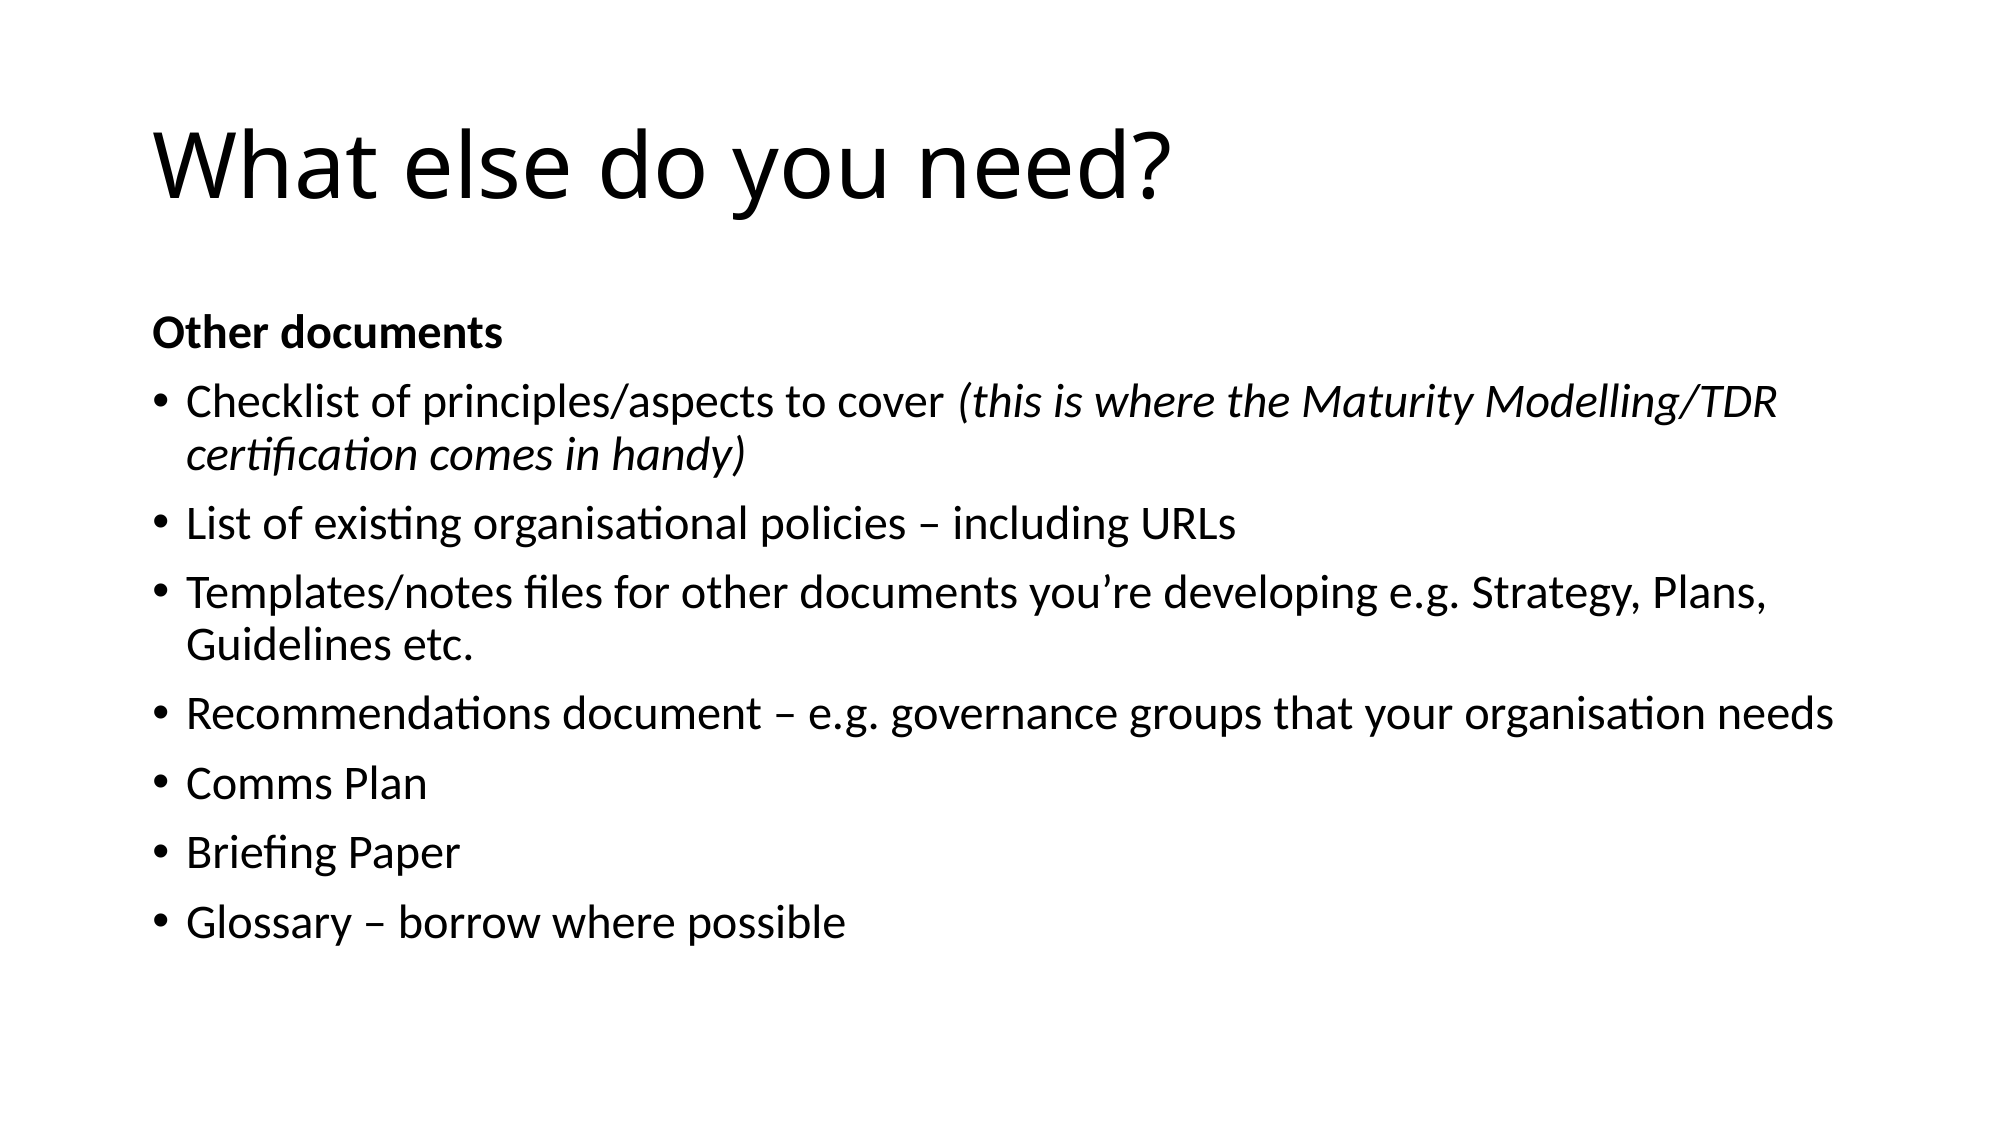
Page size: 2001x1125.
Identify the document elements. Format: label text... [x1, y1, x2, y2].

list Other documents Checklist of principles/aspects to cover (this is where the Maturity Modelling/TDR certification comes in handy) List of existing organisational policies – including URLs Templates/notes files for other documents you’re developing e.g. Strategy, Plans, Guidelines etc. Recommendations document – e.g. governance groups that your organisation needs Comms Plan Briefing Paper Glossary – borrow where possible [137, 299, 1863, 1014]
title What else do you need? [137, 59, 1863, 278]
